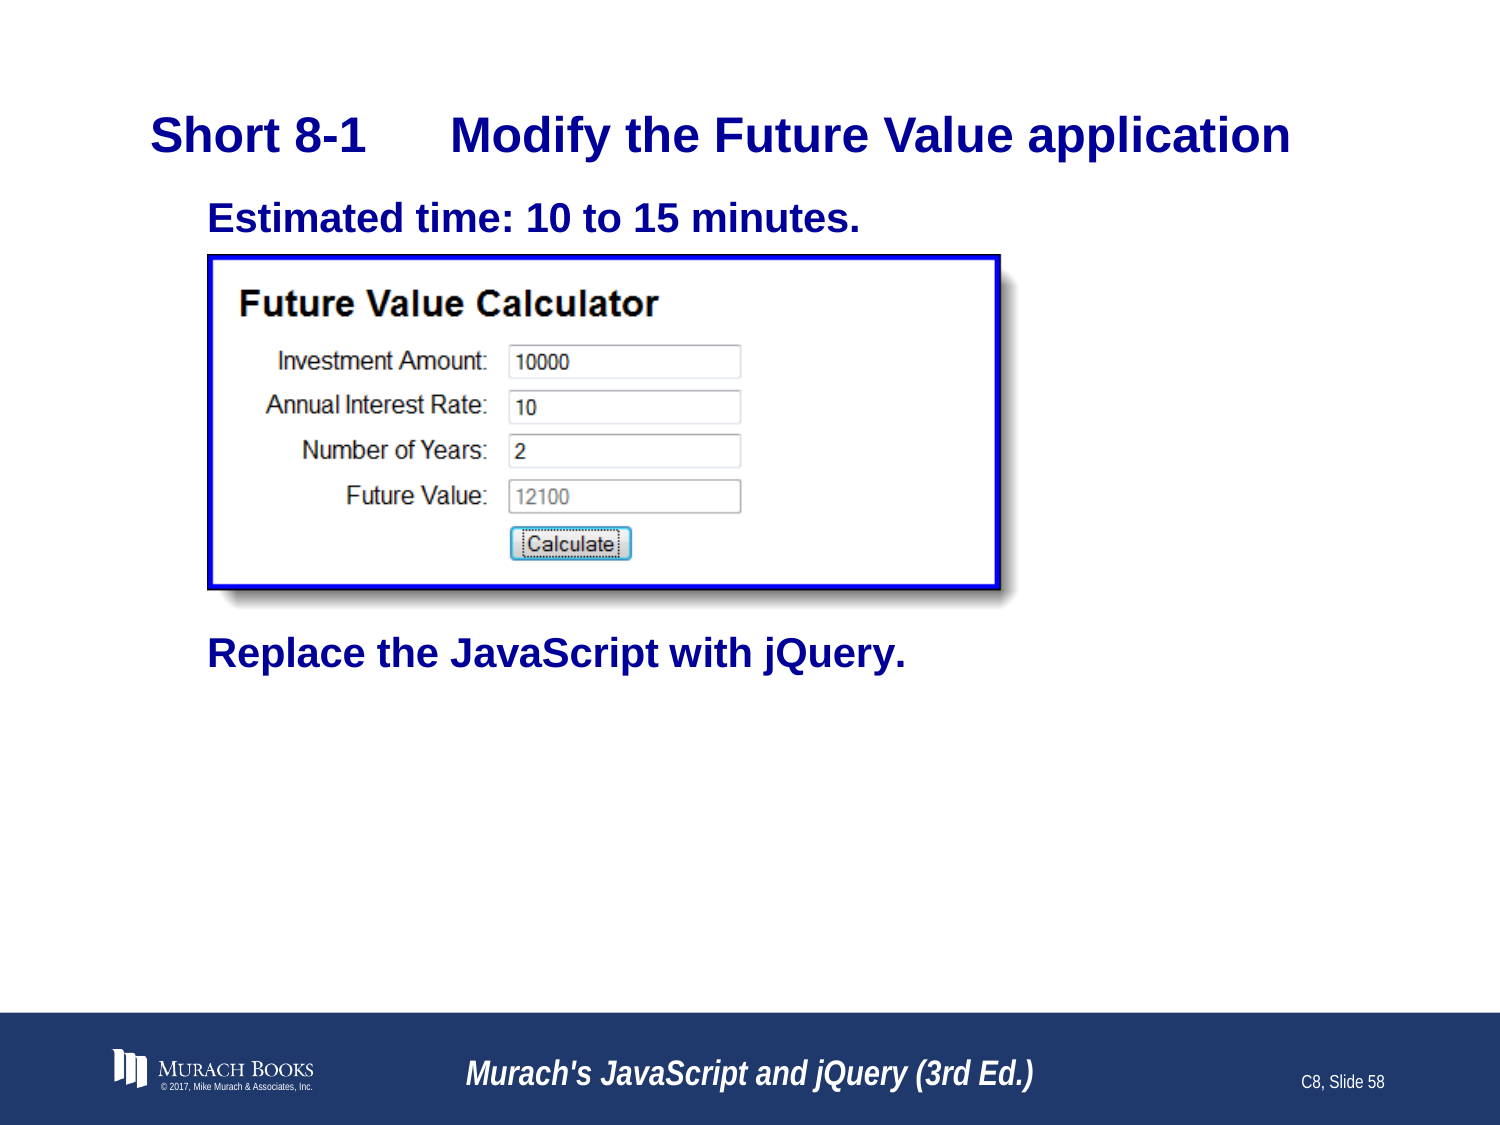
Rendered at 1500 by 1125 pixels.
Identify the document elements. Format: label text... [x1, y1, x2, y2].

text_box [149, 174, 1350, 690]
slide_number C8, Slide 58 [1087, 1025, 1400, 1100]
title Short 8-1 Modify the Future Value application [150, 102, 1350, 164]
footer © 2017, Mike Murach & Associates, Inc. [12, 1025, 463, 1100]
slide_number Murach's JavaScript and jQuery (3rd Ed.) [463, 1025, 1050, 1100]
